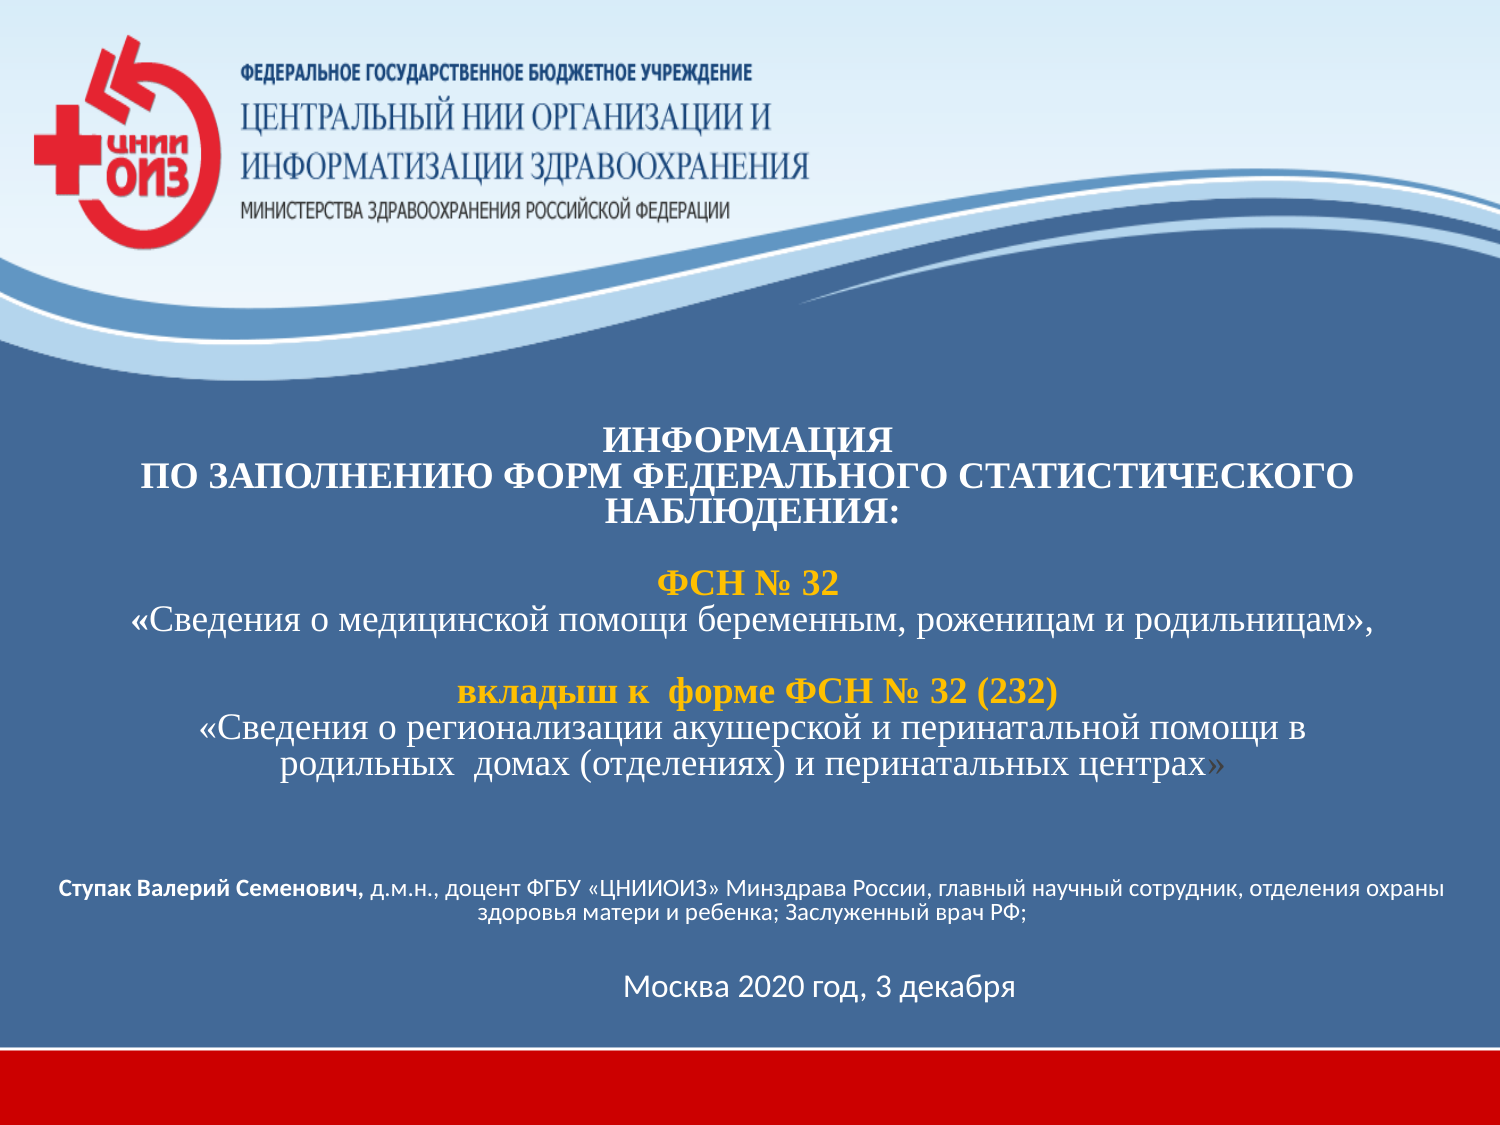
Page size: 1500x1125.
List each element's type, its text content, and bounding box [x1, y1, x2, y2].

title ИНФОРМАЦИЯ ПО ЗАПОЛНЕНИЮ ФОРМ ФЕДЕРАЛЬНОГО СТАТИСТИЧЕСКОГО НАБЛЮДЕНИЯ: ФСН № 32 «Сведения о медицинской помощи беременным, роженицам и родильницам», вкладыш к форме ФСН № 32 (232) «Сведения о регионализации акушерской и перинатальной помощи в родильных домах (отделениях) и перинатальных центрах» [104, 392, 1402, 751]
subtitle Ступак Валерий Семенович, д.м.н., доцент ФГБУ «ЦНИИОИЗ» Минздрава России, главный научный сотрудник, отделения охраны здоровья матери и ребенка; Заслуженный врач РФ; [5, 751, 1500, 941]
picture [0, 0, 1500, 1125]
text_box Москва 2020 год, 3 декабря [608, 916, 1104, 1012]
